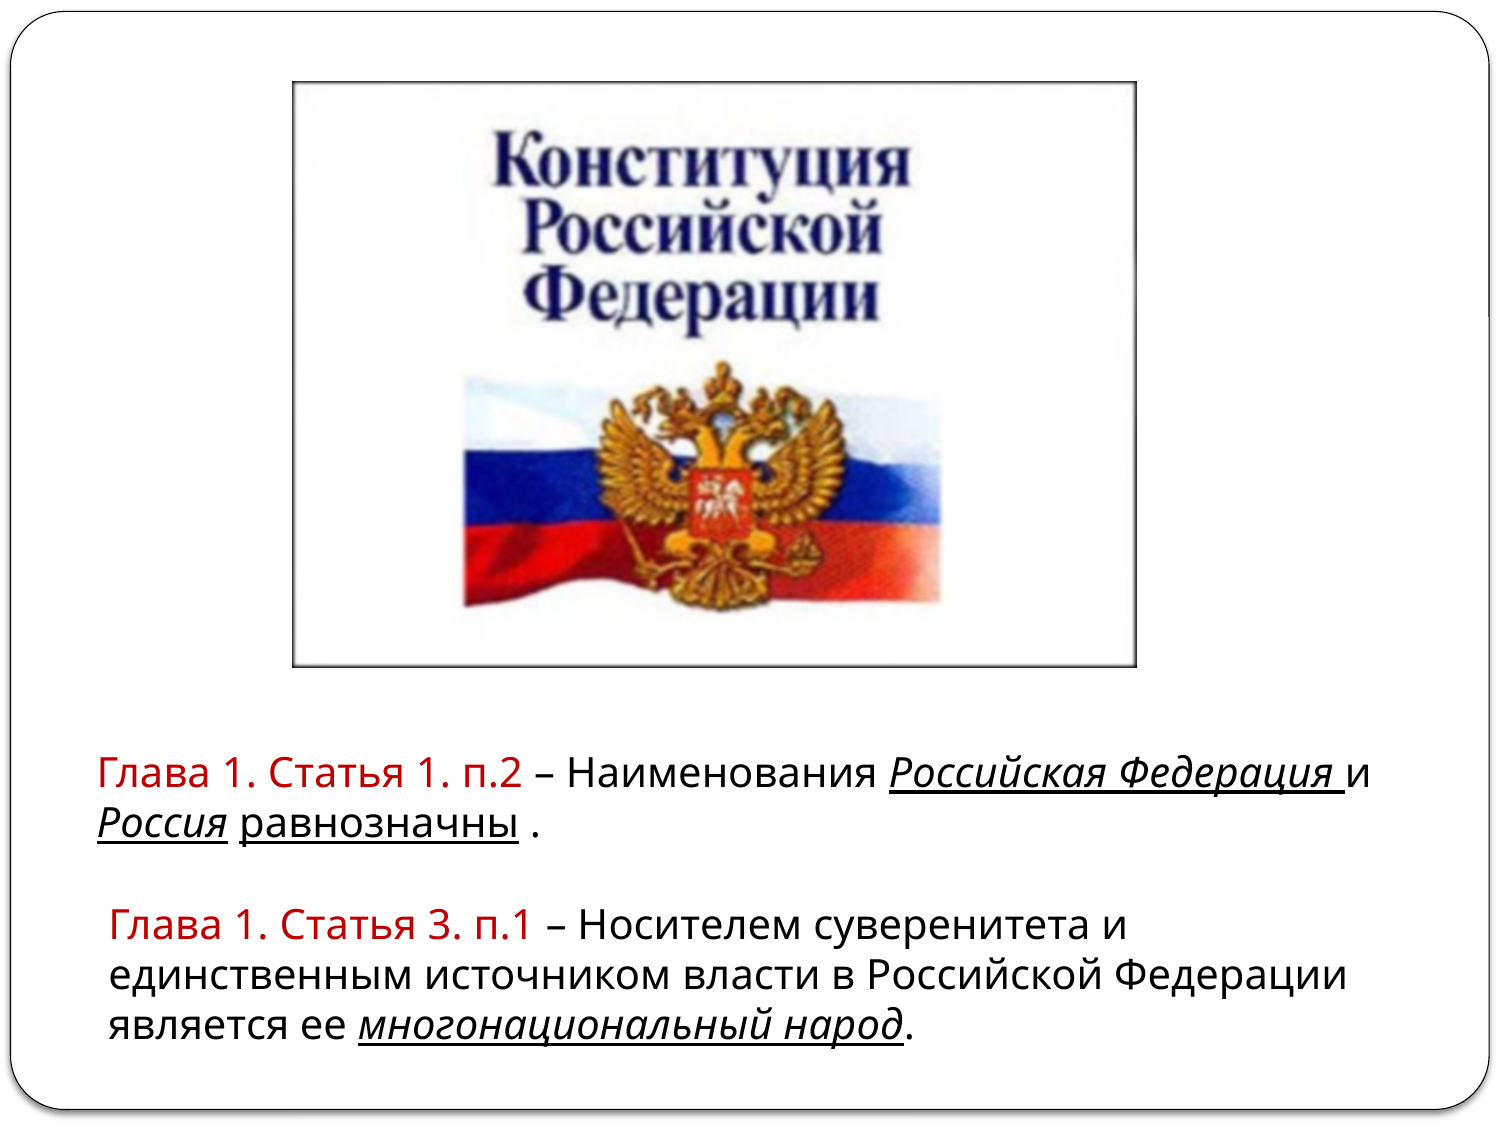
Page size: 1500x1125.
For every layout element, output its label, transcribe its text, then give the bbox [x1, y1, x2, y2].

picture [292, 81, 1137, 669]
text_box Глава 1. Статья 3. п.1 – Носителем суверенитета и единственным источником власти в Российской Федерации является ее многонациональный народ. [93, 890, 1418, 1056]
text_box Глава 1. Статья 1. п.2 – Наименования Российская Федерация и Россия равнозначны . [81, 738, 1418, 853]
